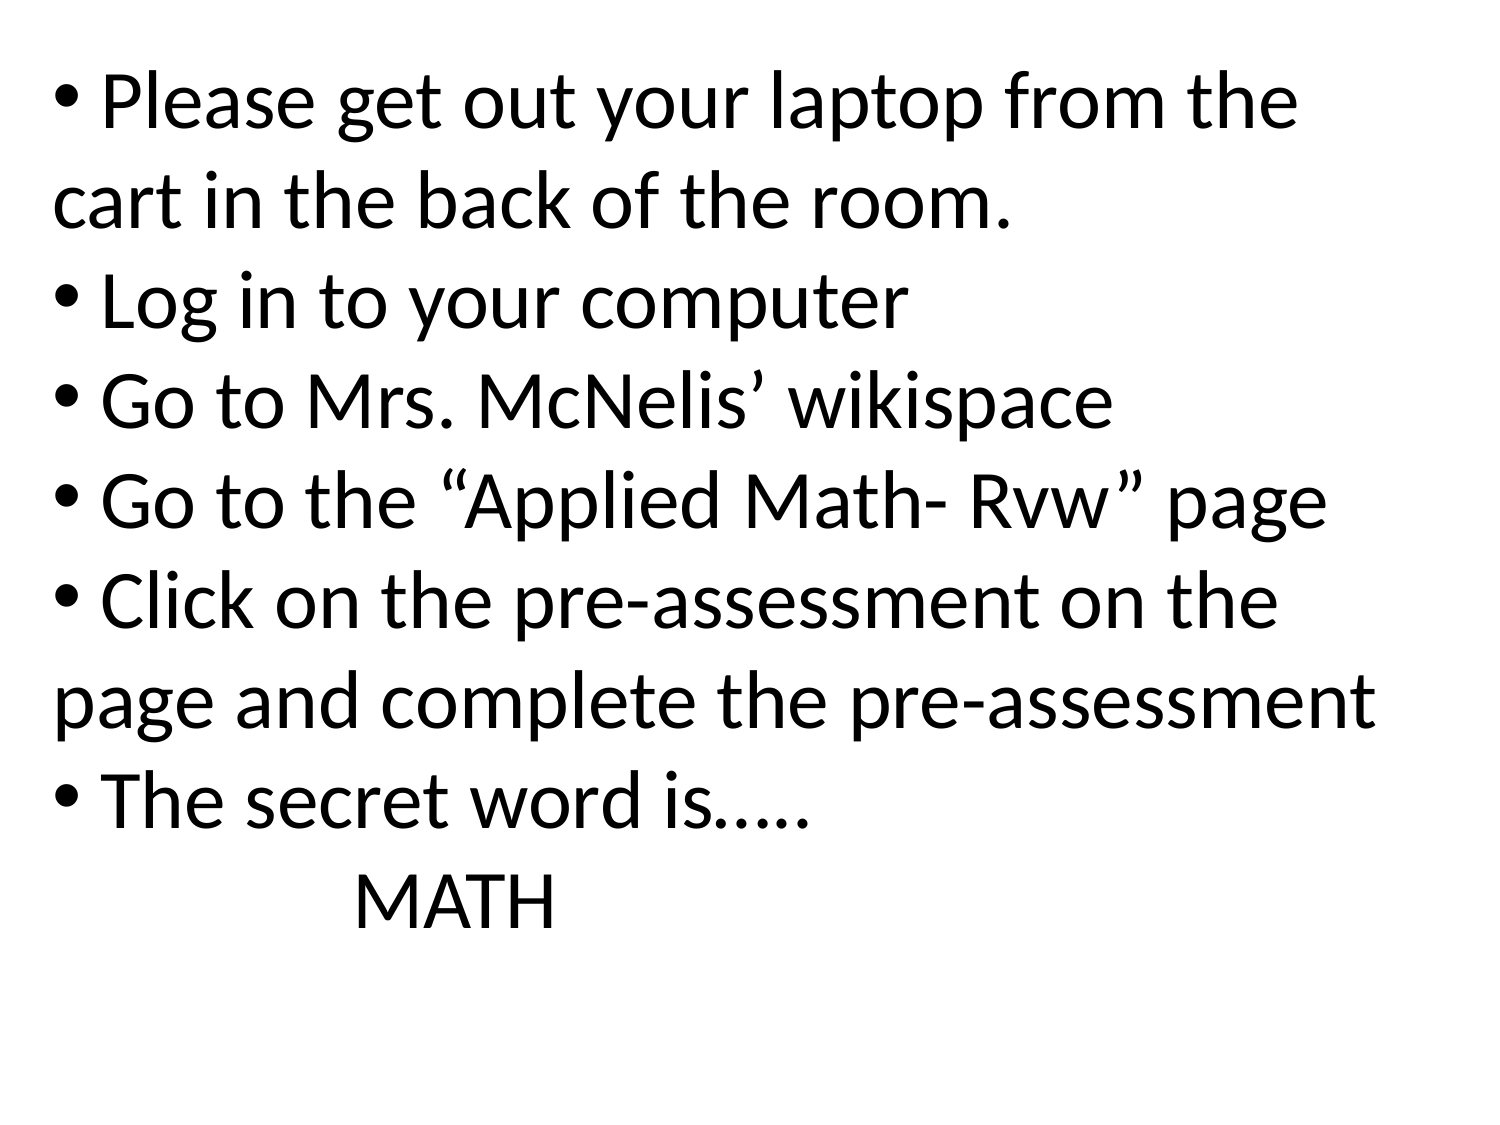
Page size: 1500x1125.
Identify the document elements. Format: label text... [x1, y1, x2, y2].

text_box Please get out your laptop from the cart in the back of the room. Log in to your computer Go to Mrs. McNelis’ wikispace Go to the “Applied Math- Rvw” page Click on the pre-assessment on the page and complete the pre-assessment The secret word is….. MATH [37, 37, 1463, 953]
